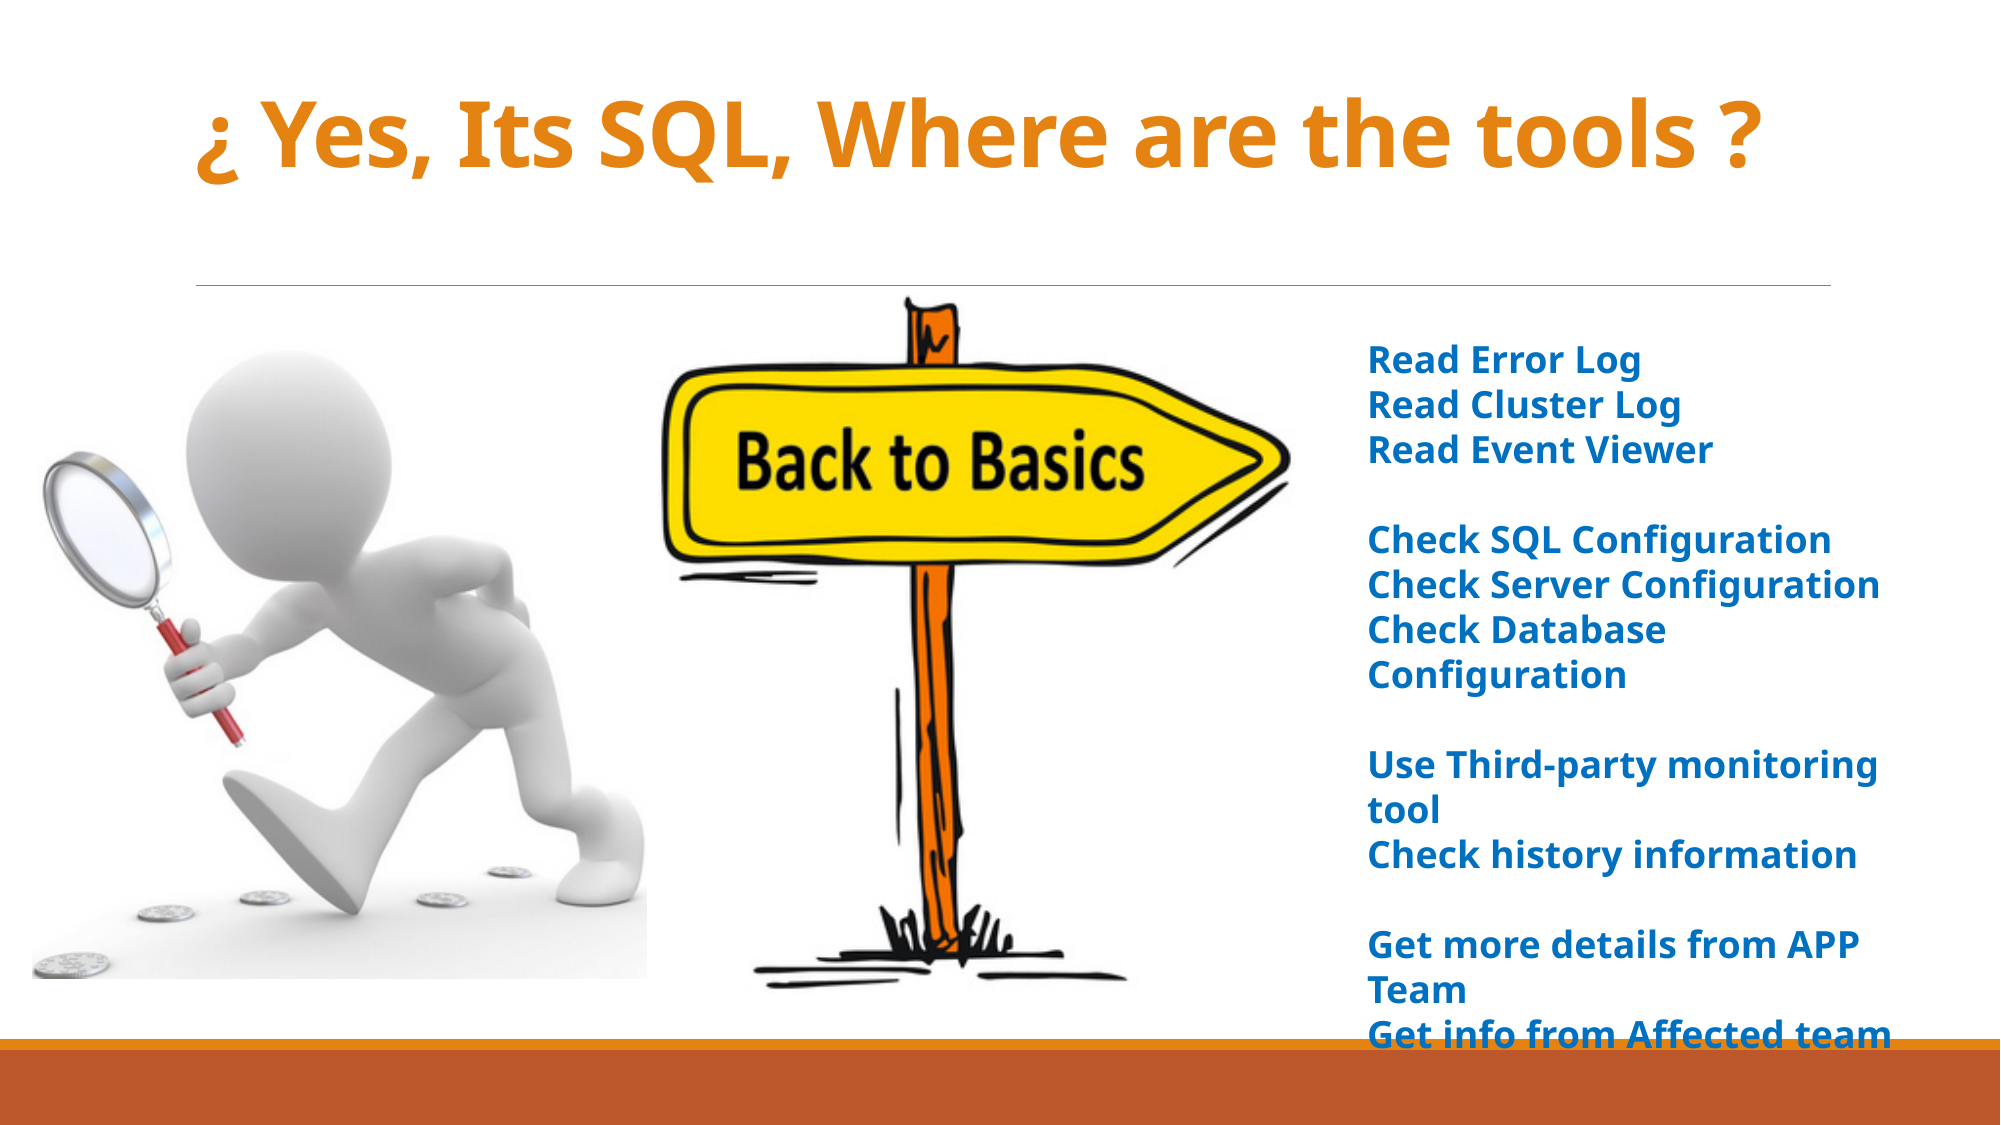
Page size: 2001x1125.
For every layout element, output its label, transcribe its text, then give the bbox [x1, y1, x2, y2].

title ¿ Yes, Its SQL, Where are the tools ? [180, 47, 1830, 194]
text_box Read Error Log Read Cluster Log Read Event Viewer Check SQL Configuration Check Server Configuration Check Database Configuration Use Third-party monitoring tool Check history information Get more details from APP Team Get info from Affected team [1352, 328, 1919, 1063]
picture [657, 293, 1295, 996]
picture [31, 327, 647, 979]
